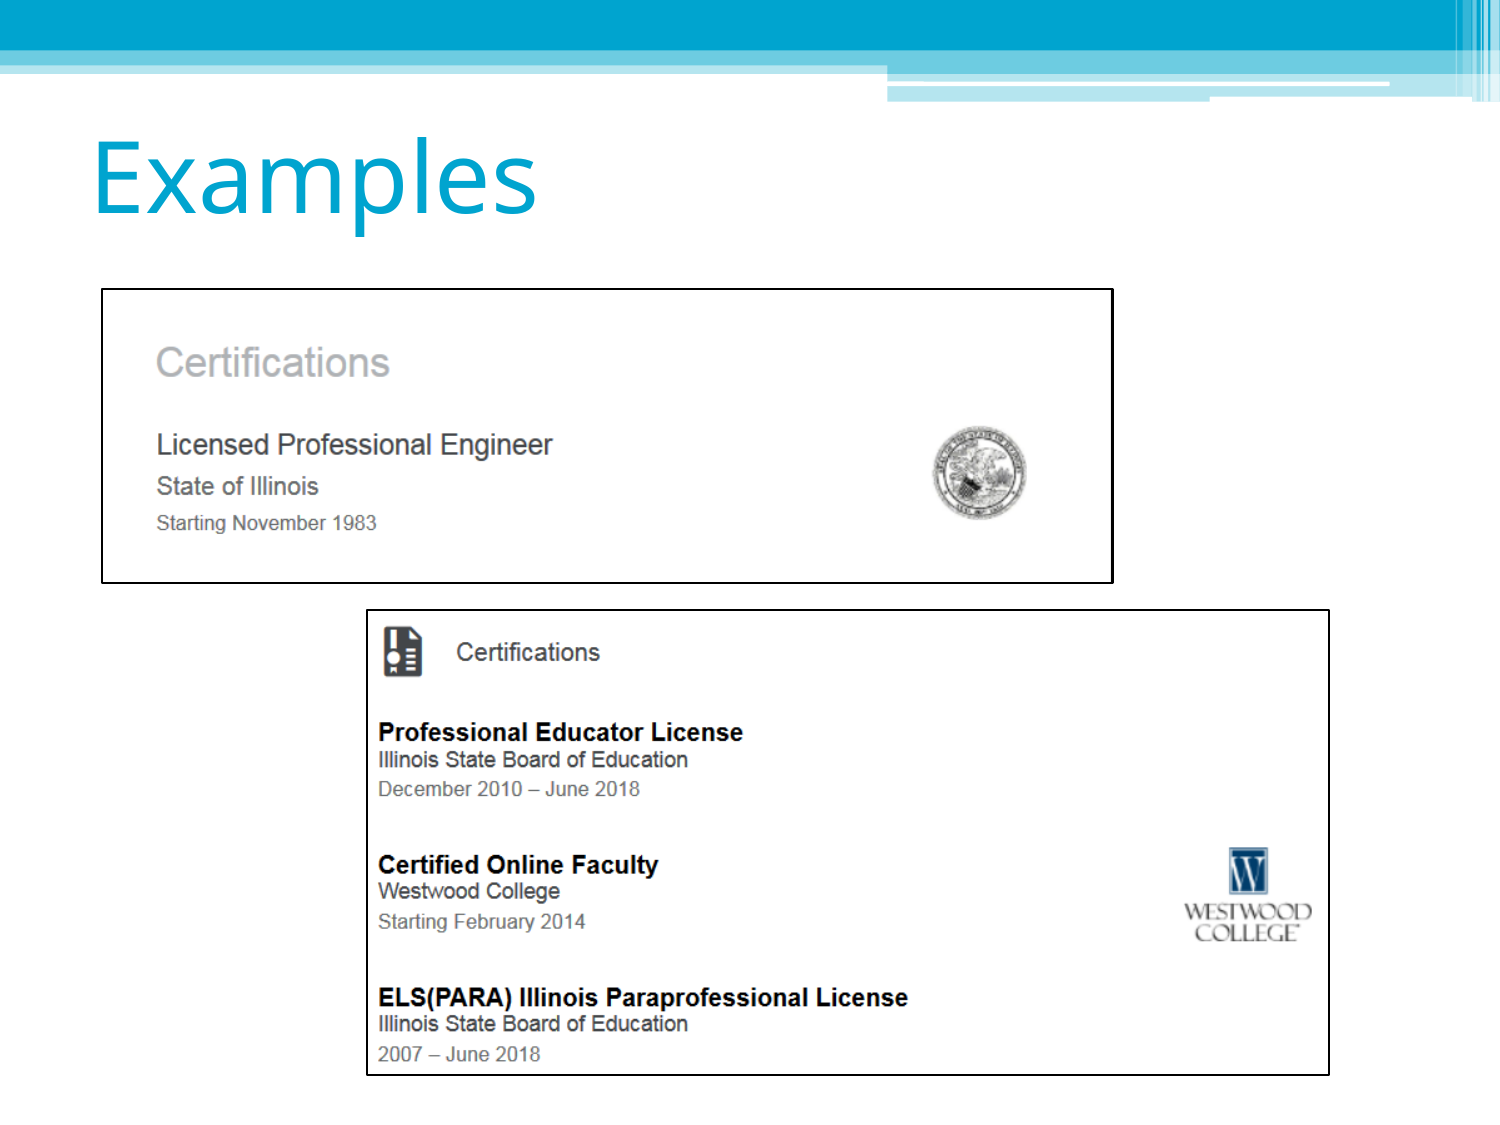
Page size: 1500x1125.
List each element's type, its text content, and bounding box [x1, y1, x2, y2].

picture [102, 289, 1112, 583]
title Examples [75, 85, 1425, 261]
picture [367, 611, 1328, 1074]
